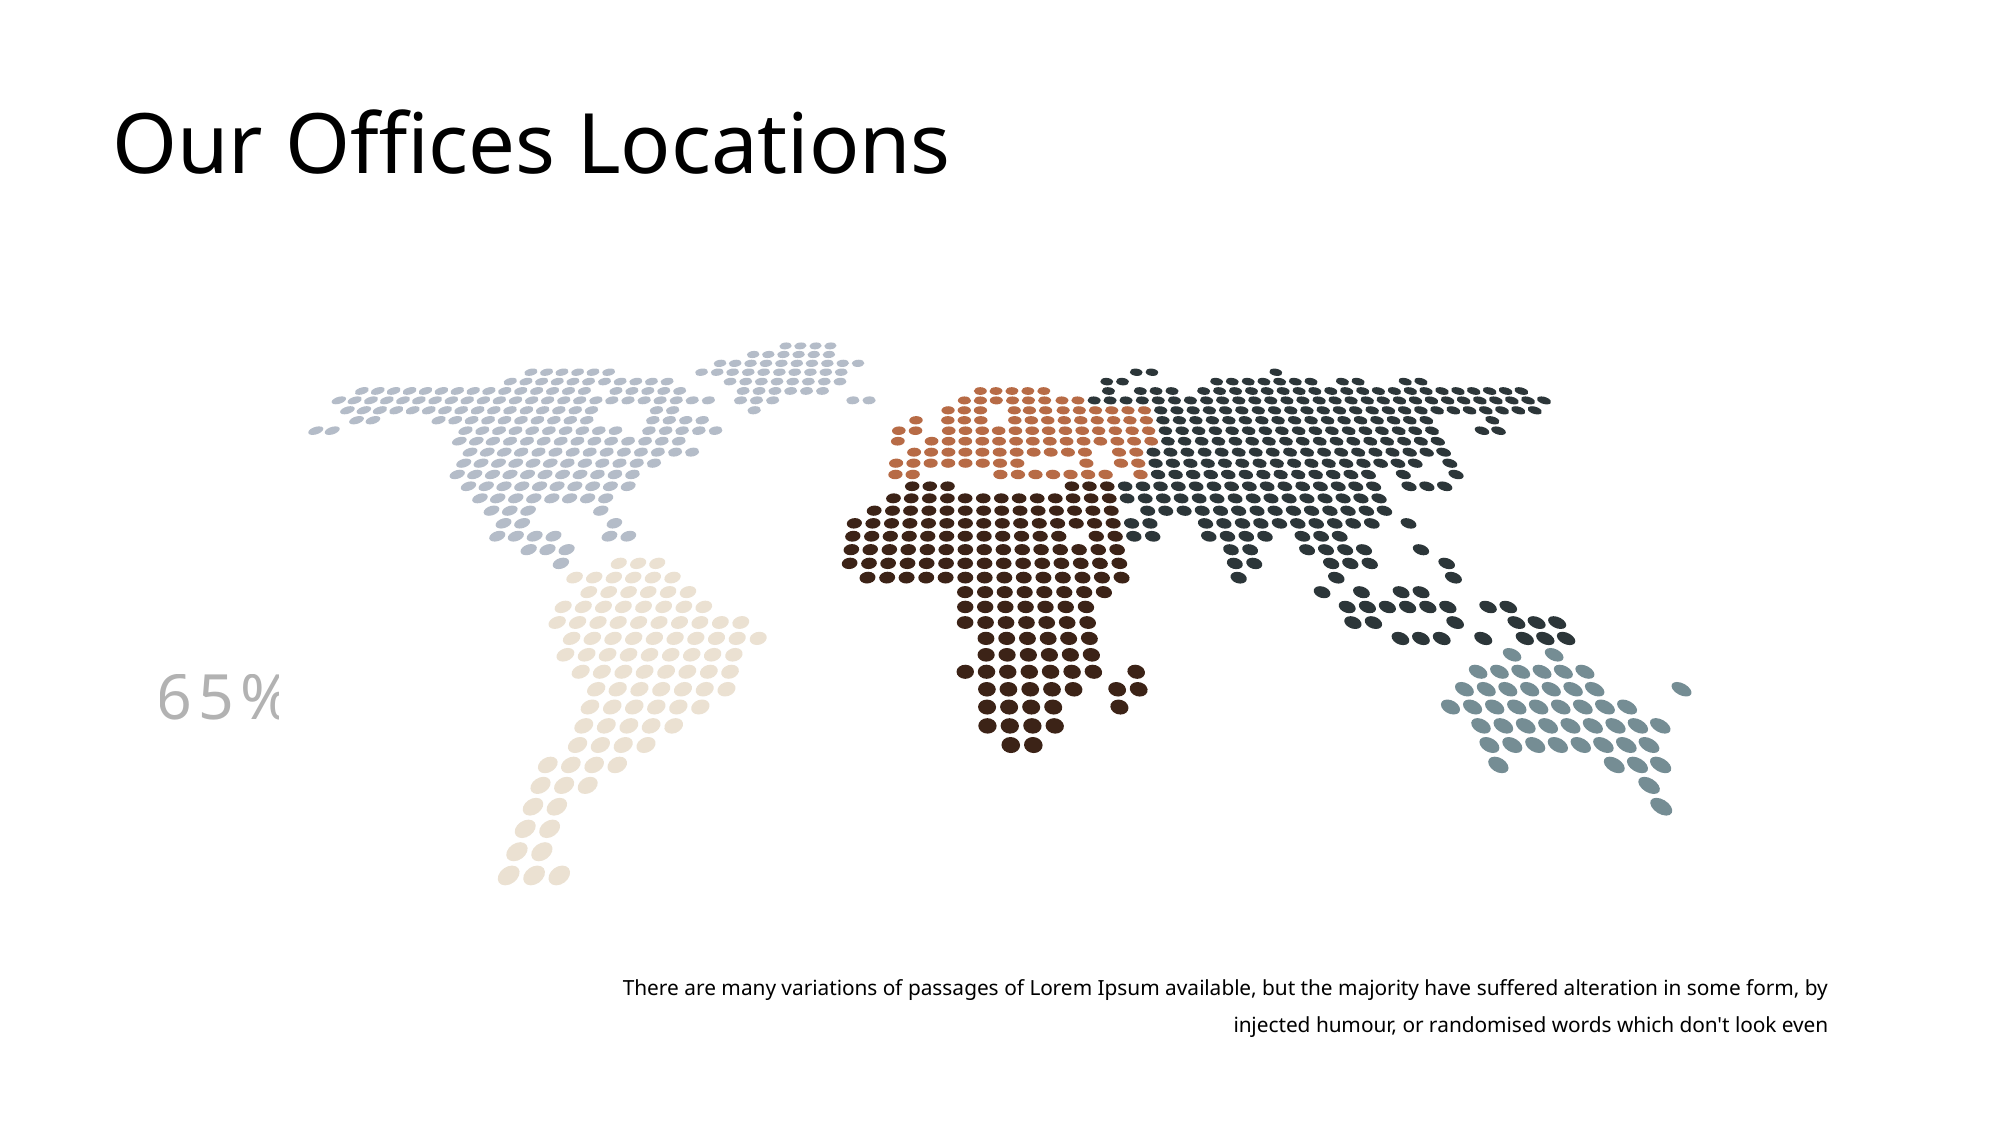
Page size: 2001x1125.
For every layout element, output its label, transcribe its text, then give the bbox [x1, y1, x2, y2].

text_box Our Offices Locations [97, 83, 1177, 199]
text_box 65% [141, 661, 308, 740]
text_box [308, 342, 1692, 886]
text_box There are many variations of passages of Lorem Ipsum available, but the majority have suffered alteration in some form, by injected humour, or randomised words which don't look even [538, 954, 1843, 1045]
